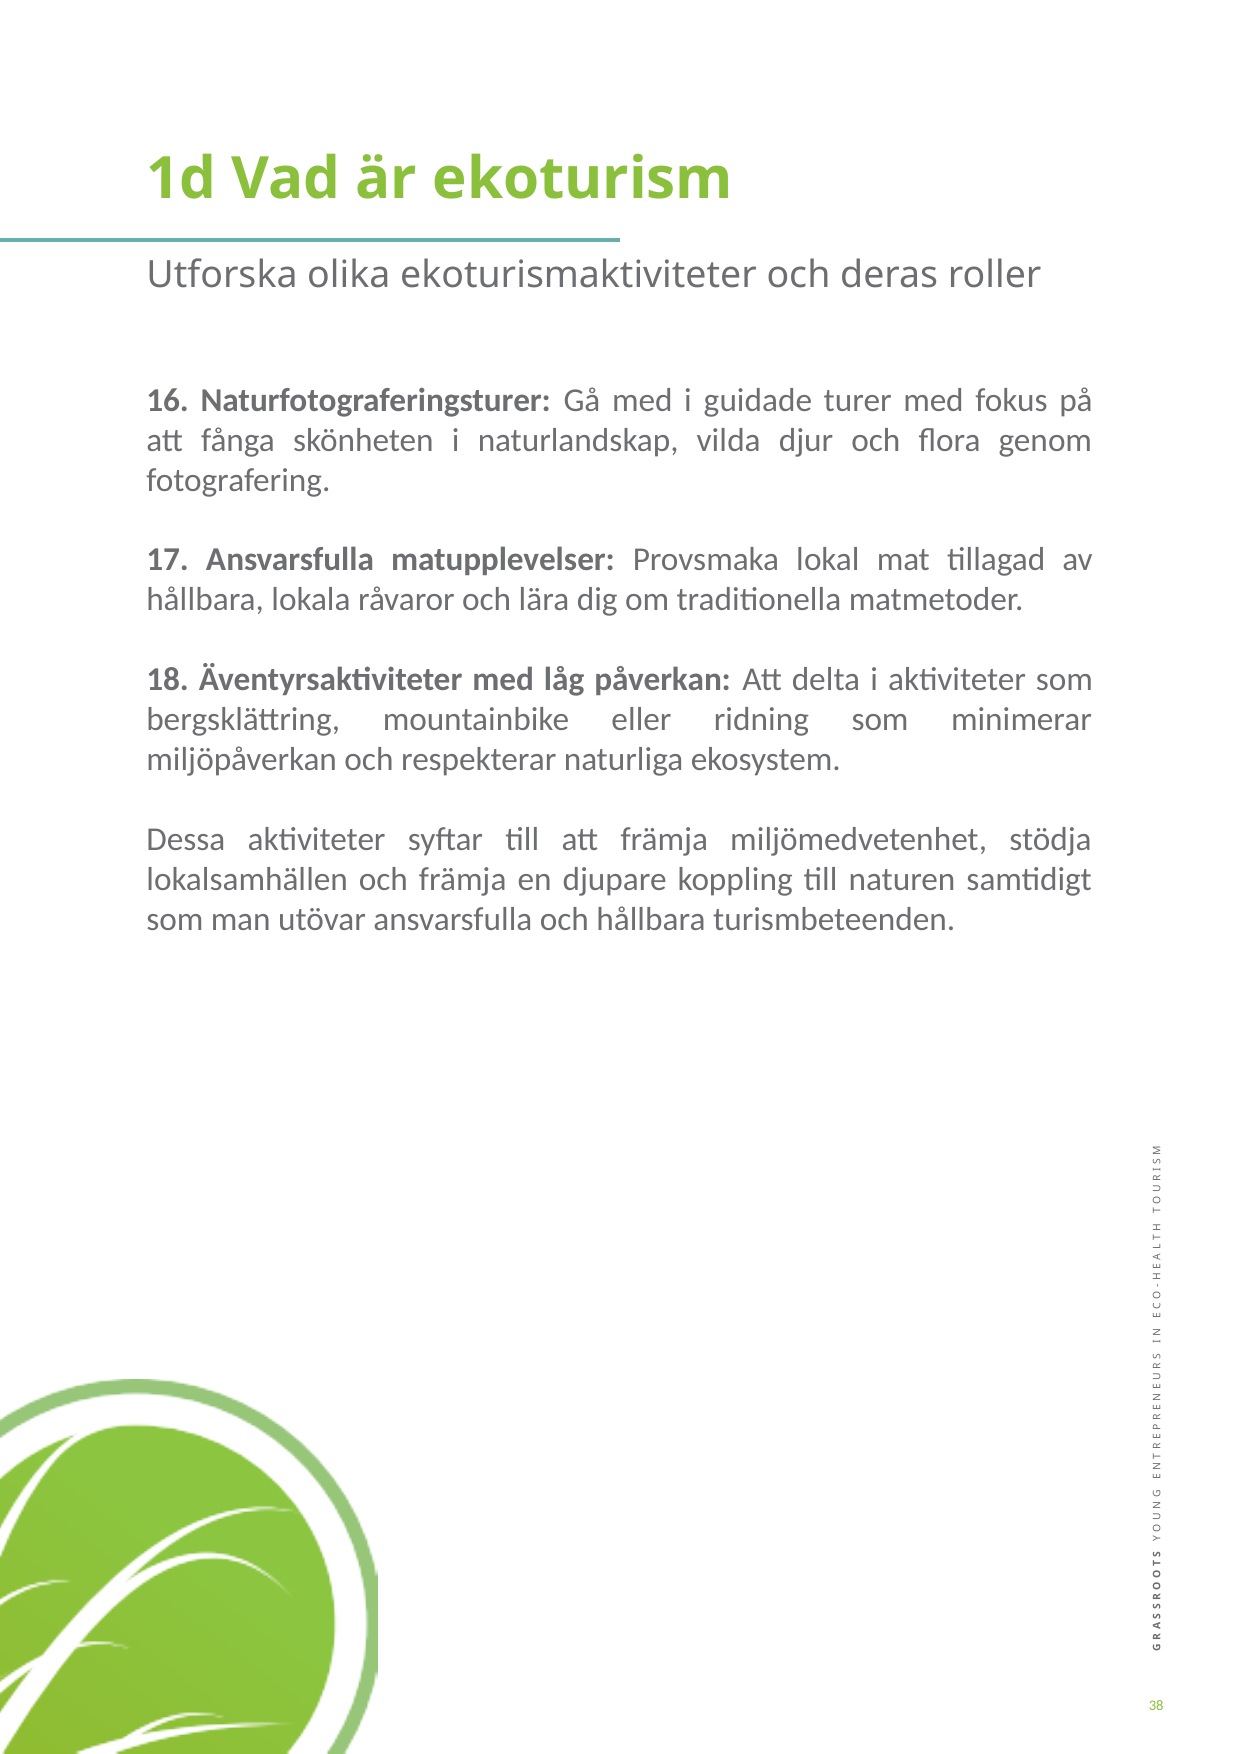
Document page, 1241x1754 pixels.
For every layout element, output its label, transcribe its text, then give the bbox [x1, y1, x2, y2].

list 1d Vad är ekoturism [131, 132, 1109, 242]
list 16. Naturfotograferingsturer: Gå med i guidade turer med fokus på att fånga skönheten i naturlandskap, vilda djur och flora genom fotografering. 17. Ansvarsfulla matupplevelser: Provsmaka lokal mat tillagad av hållbara, lokala råvaror och lära dig om traditionella matmetoder. 18. Äventyrsaktiviteter med låg påverkan: Att delta i aktiviteter som bergsklättring, mountainbike eller ridning som minimerar miljöpåverkan och respekterar naturliga ekosystem. Dessa aktiviteter syftar till att främja miljömedvetenhet, stödja lokalsamhällen och främja en djupare koppling till naturen samtidigt som man utövar ansvarsfulla och hållbara turismbeteenden. [131, 371, 1109, 1585]
list Utforska olika ekoturismaktiviteter och deras roller [131, 242, 1159, 371]
slide_number 38 [1125, 1666, 1187, 1743]
